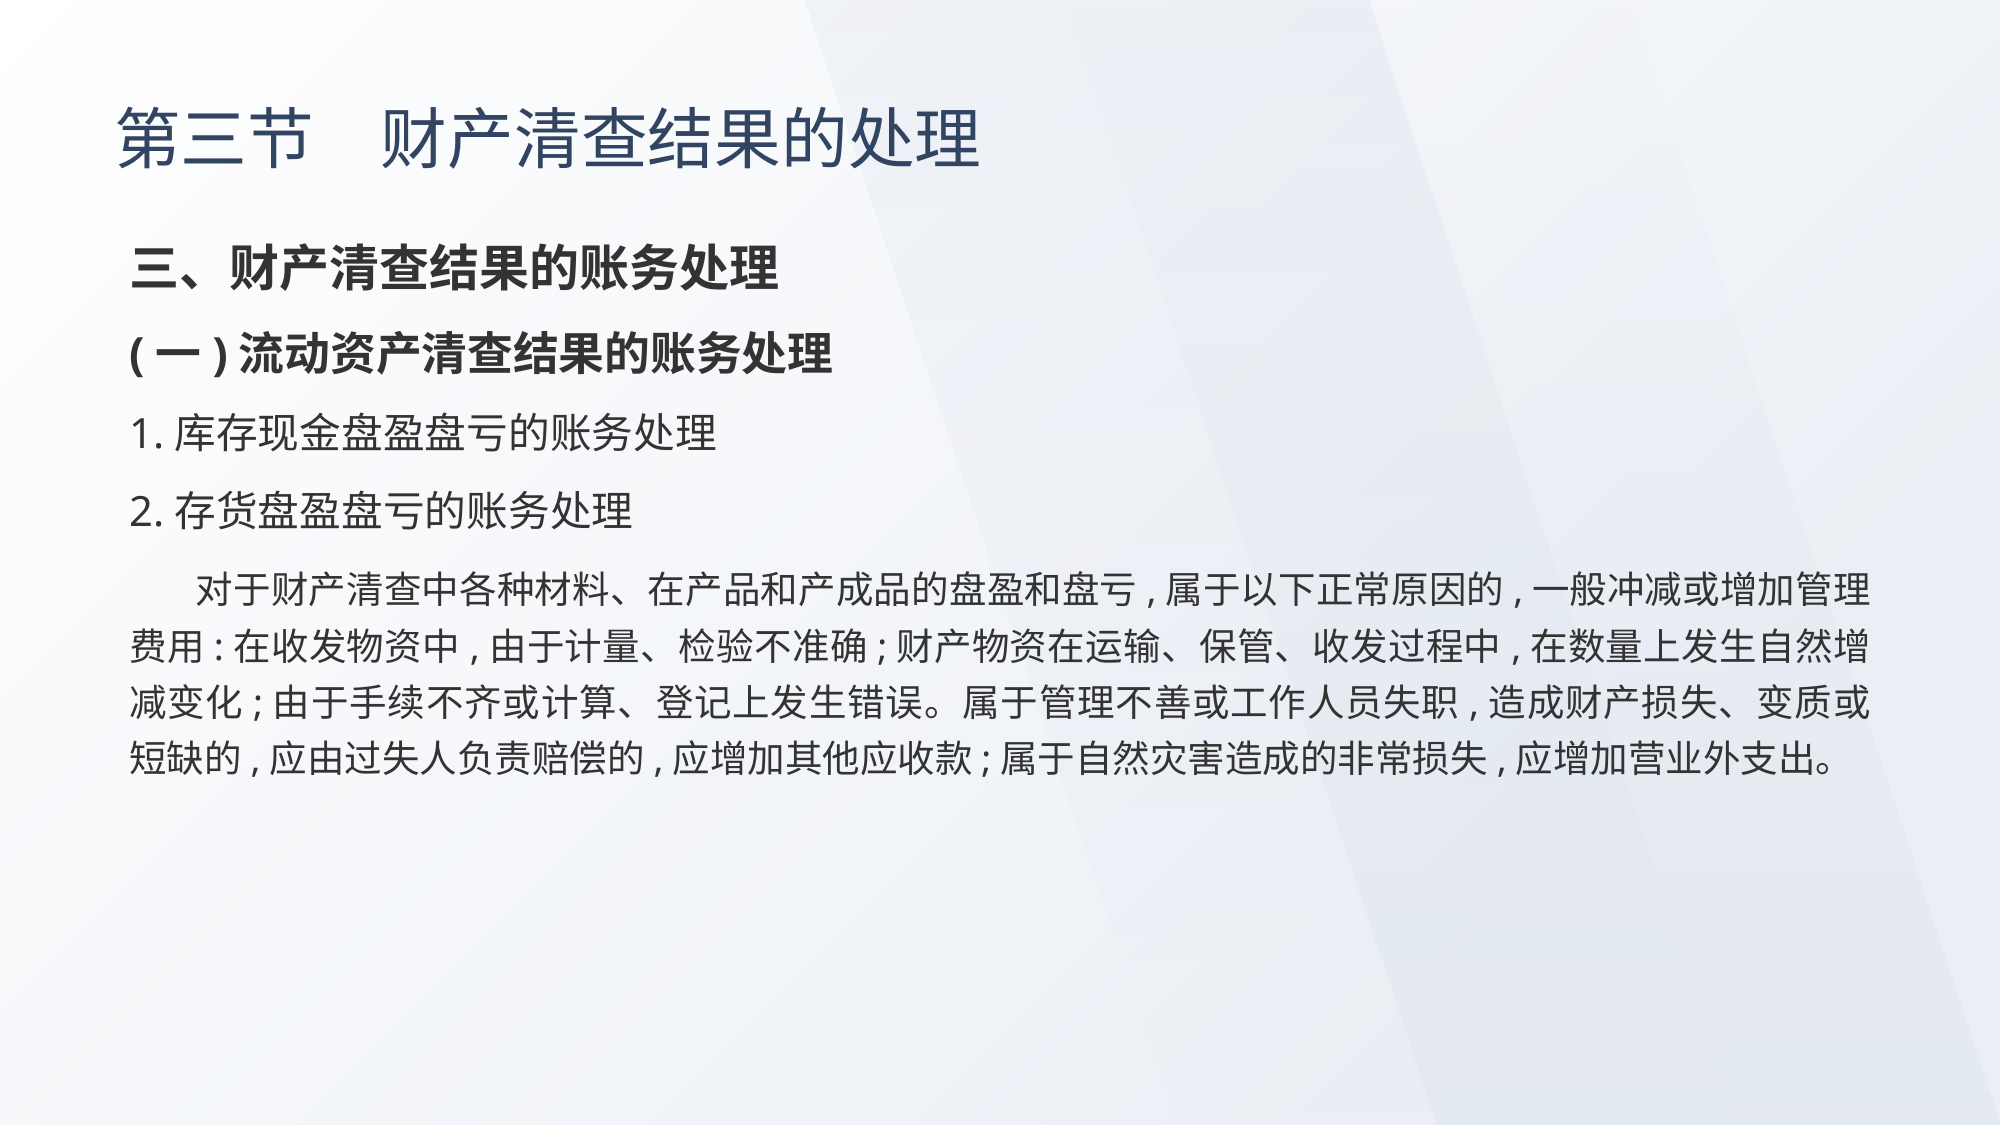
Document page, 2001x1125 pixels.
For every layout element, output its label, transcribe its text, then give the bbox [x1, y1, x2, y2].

title 第三节 财产清查结果的处理 [114, 59, 1886, 178]
text_box 三、财产清查结果的账务处理 (一)流动资产清查结果的账务处理 1.库存现金盘盈盘亏的账务处理 2.存货盘盈盘亏的账务处理 对于财产清查中各种材料、在产品和产成品的盘盈和盘亏,属于以下正常原因的,一般冲减或增加管理费用:在收发物资中,由于计量、检验不准确;财产物资在运输、保管、收发过程中,在数量上发生自然增减变化;由于手续不齐或计算、登记上发生错误。属于管理不善或工作人员失职,造成财产损失、变质或短缺的,应由过失人负责赔偿的,应增加其他应收款;属于自然灾害造成的非常损失,应增加营业外支出。 [114, 213, 1886, 1013]
